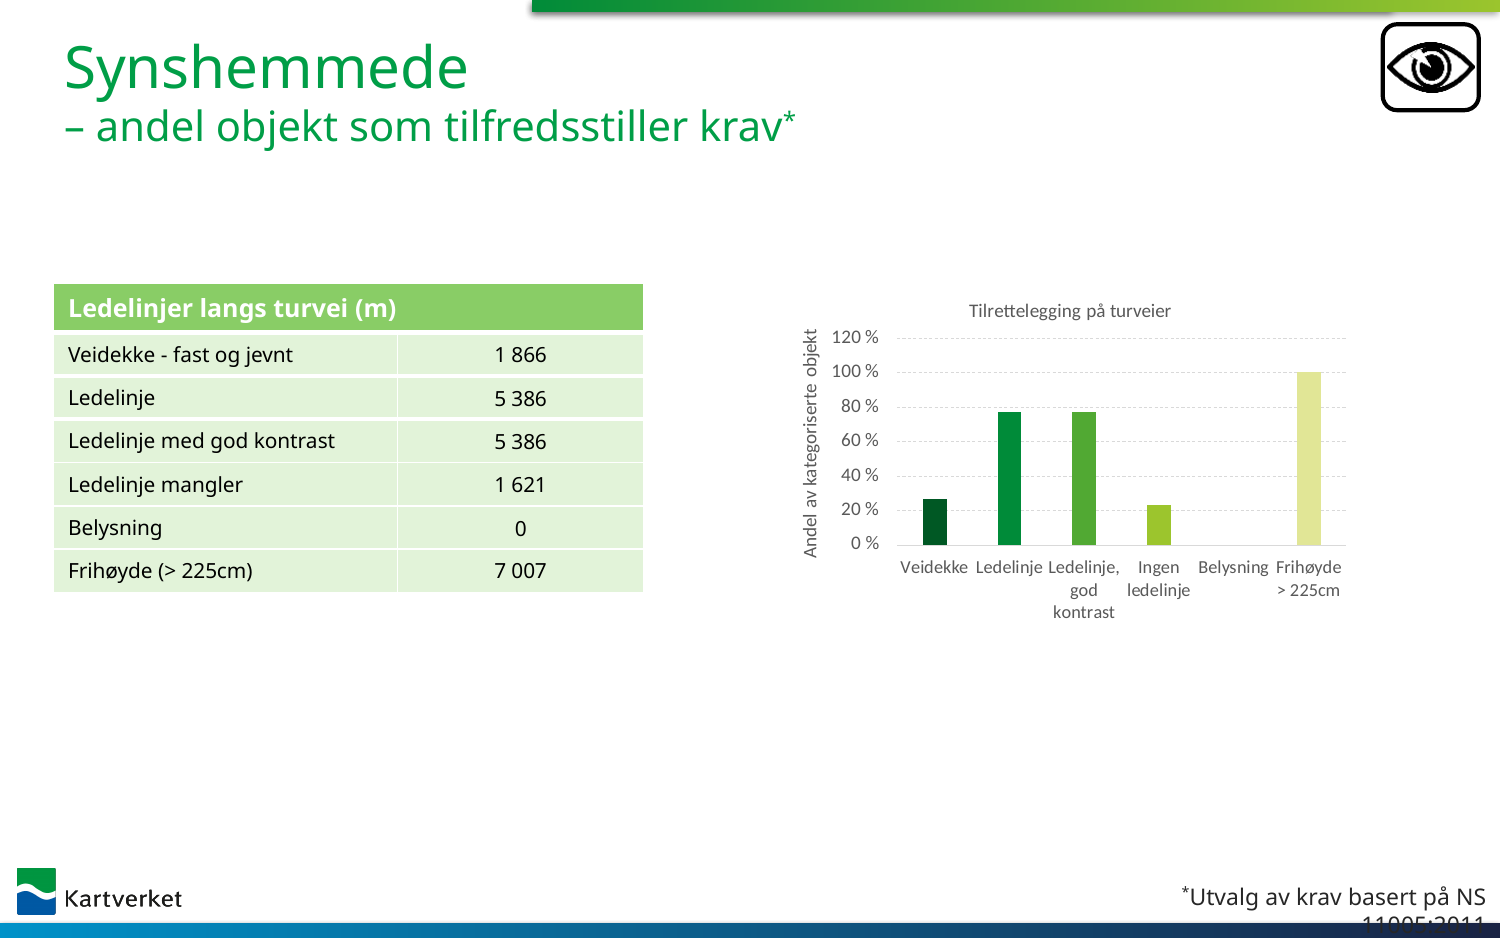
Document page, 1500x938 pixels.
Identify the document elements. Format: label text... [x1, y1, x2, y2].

table_cell Ledelinje mangler [54, 463, 397, 505]
table_cell Veidekke - fast og jevnt [54, 335, 397, 374]
table_cell 7 007 [398, 550, 643, 592]
table_cell 1 866 [398, 335, 643, 374]
table_cell Ledelinje [54, 378, 397, 417]
text_box Synshemmede – andel objekt som tilfredsstiller krav* [49, 24, 1431, 158]
table_cell 0 [398, 507, 643, 548]
picture [791, 291, 1349, 630]
table_cell Belysning [54, 507, 397, 548]
table_cell 5 386 [398, 378, 643, 417]
text_box *Utvalg av krav basert på NS 11005:2011 [1068, 873, 1500, 938]
table_cell Frihøyde (> 225cm) [54, 550, 397, 592]
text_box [1382, 24, 1480, 111]
table_cell Ledelinje med god kontrast [54, 421, 397, 462]
table_cell 1 621 [398, 463, 643, 505]
table_cell 5 386 [398, 421, 643, 462]
table_header Ledelinjer langs turvei (m) [54, 284, 643, 330]
